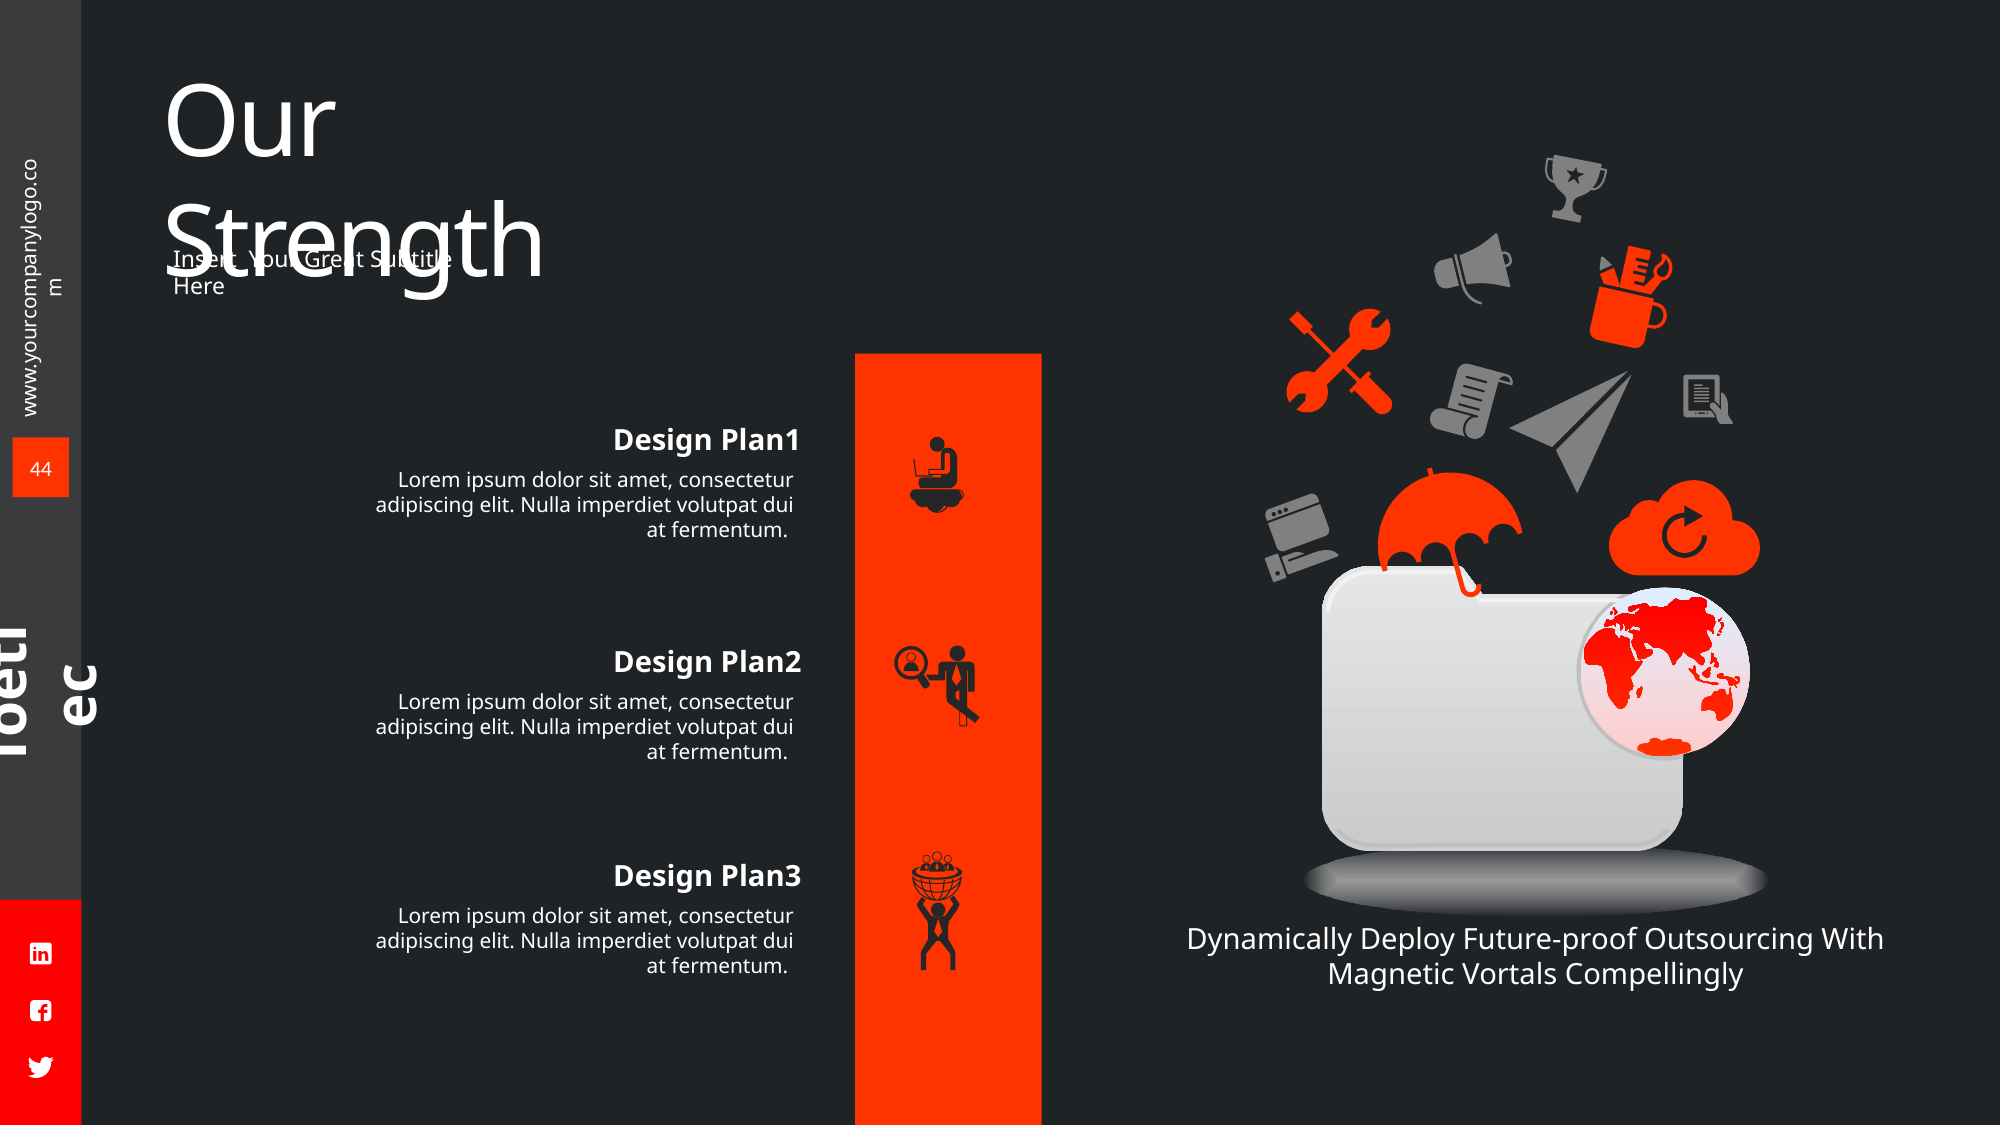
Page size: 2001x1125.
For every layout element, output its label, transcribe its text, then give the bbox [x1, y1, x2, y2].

slide_number 44 [12, 437, 69, 498]
text_box Our Strength [147, 116, 677, 236]
text_box [854, 353, 1043, 1125]
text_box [911, 851, 963, 971]
text_box Design Plan3 [598, 849, 817, 900]
text_box Design Plan2 [598, 635, 817, 686]
text_box Insert Your Great Subtitle Here [158, 237, 512, 307]
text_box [1302, 565, 1769, 917]
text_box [1259, 158, 1760, 602]
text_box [894, 645, 980, 727]
text_box Lorem ipsum dolor sit amet, consectetur adipiscing elit. Nulla imperdiet volutpat dui at fermentum. [359, 895, 809, 986]
text_box Design Plan1 [598, 414, 817, 464]
text_box Lorem ipsum dolor sit amet, consectetur adipiscing elit. Nulla imperdiet volutpat dui at fermentum. [359, 681, 809, 772]
text_box Dynamically Deploy Future-proof Outsourcing With Magnetic Vortals Compellingly [1165, 884, 1906, 1027]
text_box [910, 436, 964, 513]
text_box Lorem ipsum dolor sit amet, consectetur adipiscing elit. Nulla imperdiet volutpat dui at fermentum. [359, 459, 809, 550]
